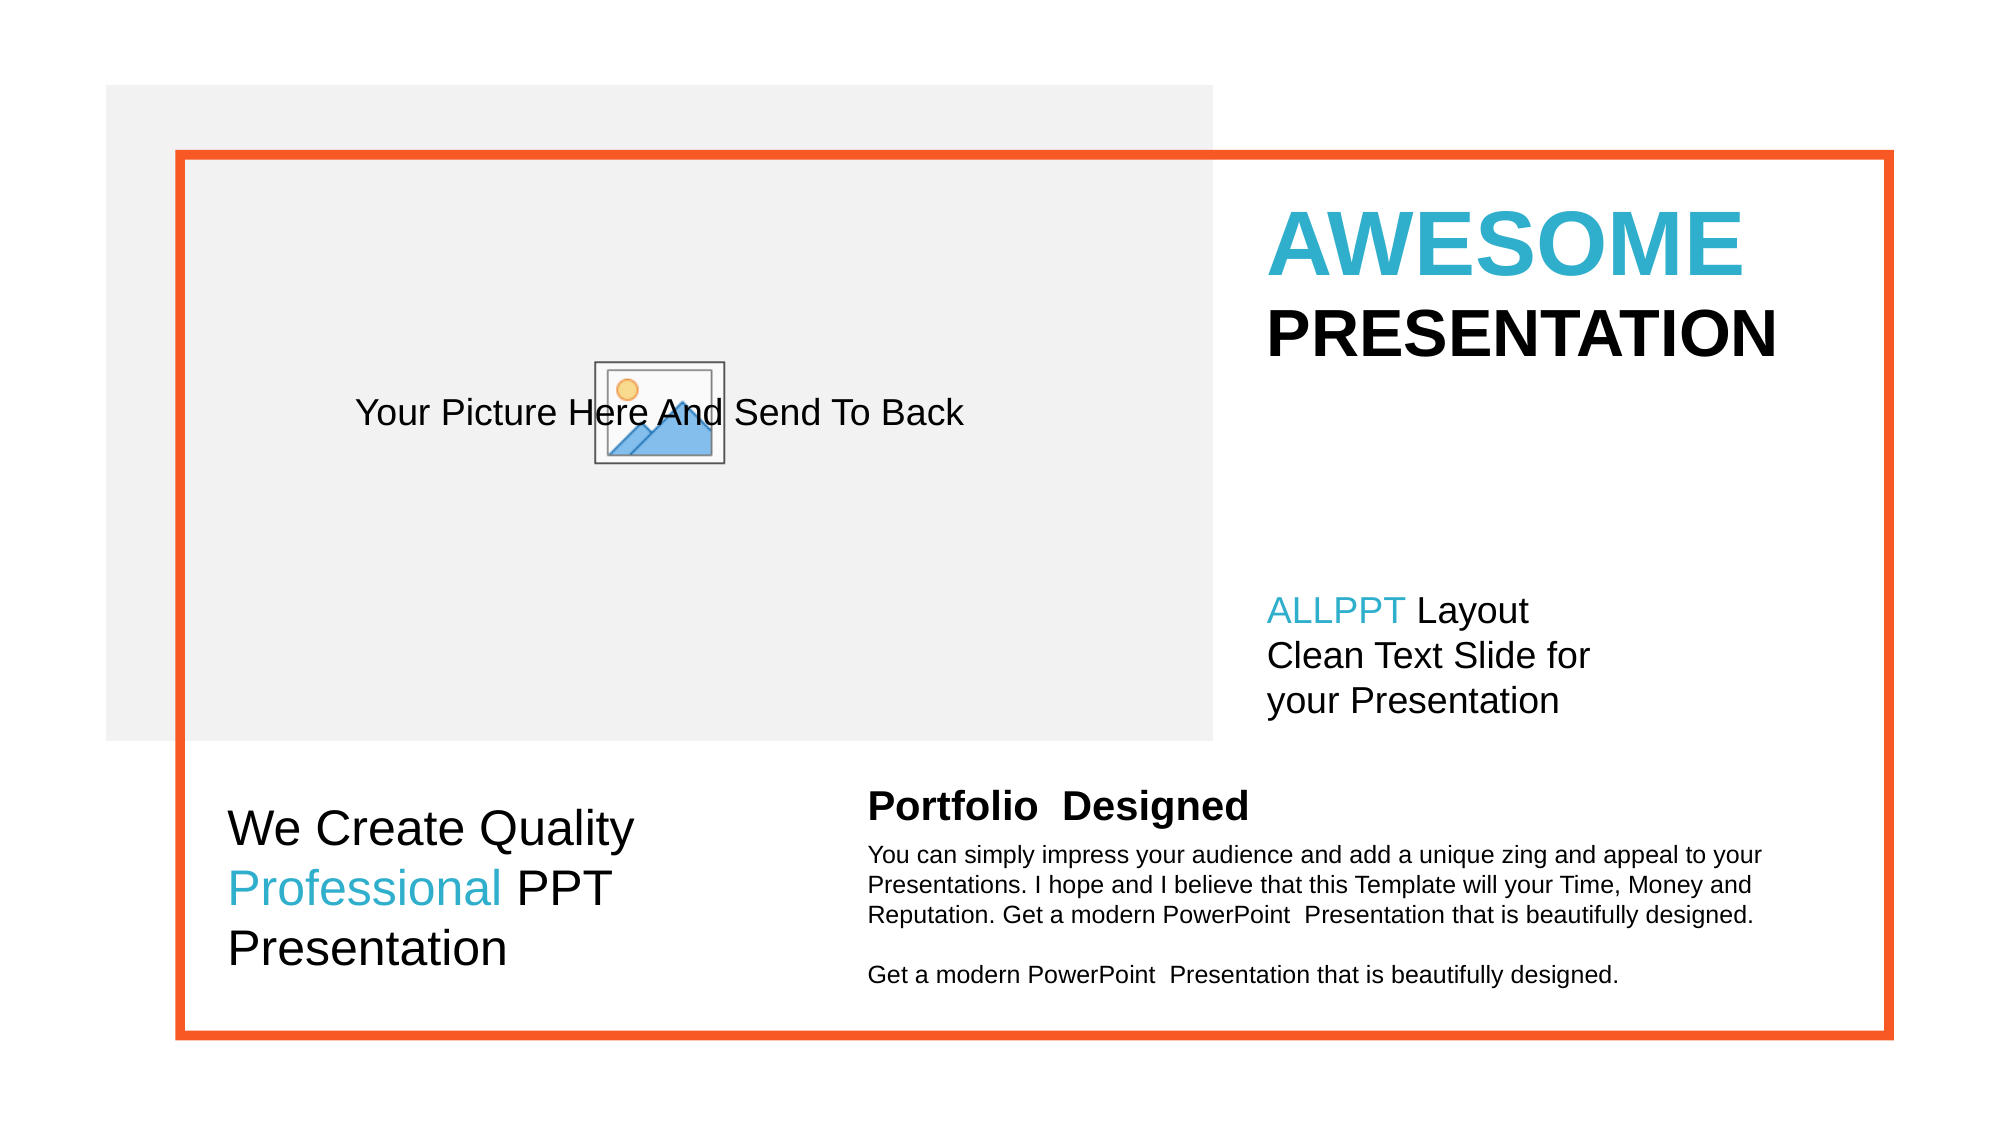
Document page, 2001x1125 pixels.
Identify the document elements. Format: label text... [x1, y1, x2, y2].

text_box [174, 149, 1895, 1041]
text_box AWESOME [1251, 176, 1838, 282]
picture [106, 84, 1214, 742]
text_box PRESENTATION [1251, 282, 1838, 378]
text_box We Create Quality Professional PPT Presentation [221, 794, 666, 976]
text_box ALLPPT Layout Clean Text Slide for your Presentation [1252, 578, 1649, 729]
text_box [852, 771, 1825, 998]
